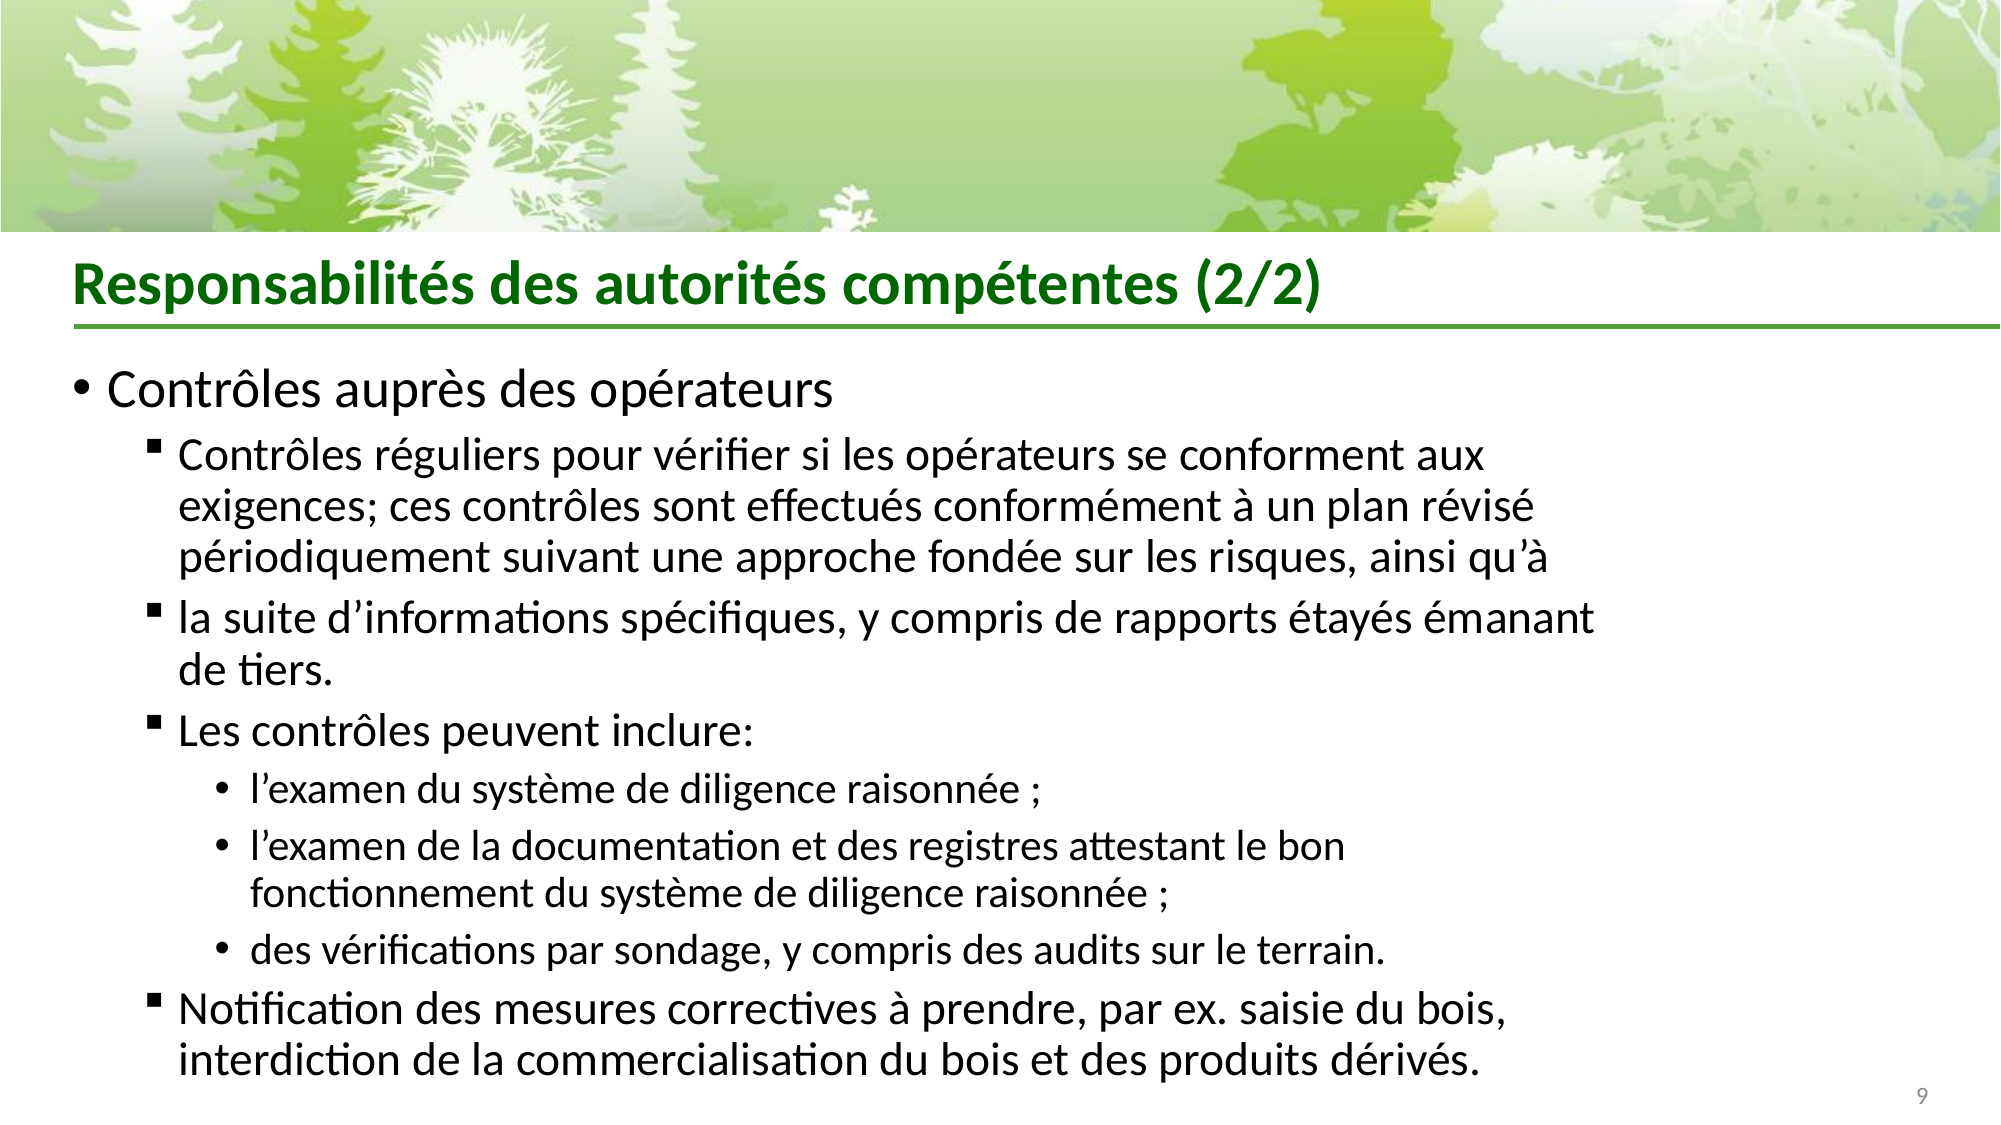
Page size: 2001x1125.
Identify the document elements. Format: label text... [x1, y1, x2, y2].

picture [0, 0, 2000, 232]
list Contrôles auprès des opérateurs Contrôles réguliers pour vérifier si les opérateurs se conforment aux exigences; ces contrôles sont effectués conformément à un plan révisé périodiquement suivant une approche fondée sur les risques, ainsi qu’à la suite d’informations spécifiques, y compris de rapports étayés émanant de tiers. Les contrôles peuvent inclure: l’examen du système de diligence raisonnée ; l’examen de la documentation et des registres attestant le bon fonctionnement du système de diligence raisonnée ; des vérifications par sondage, y compris des audits sur le terrain. Notification des mesures correctives à prendre, par ex. saisie du bois, interdiction de la commercialisation du bois et des produits dérivés. [57, 352, 1647, 1096]
title Responsabilités des autorités compétentes (2/2) [57, 190, 1816, 379]
slide_number 9 [1493, 1065, 1944, 1125]
